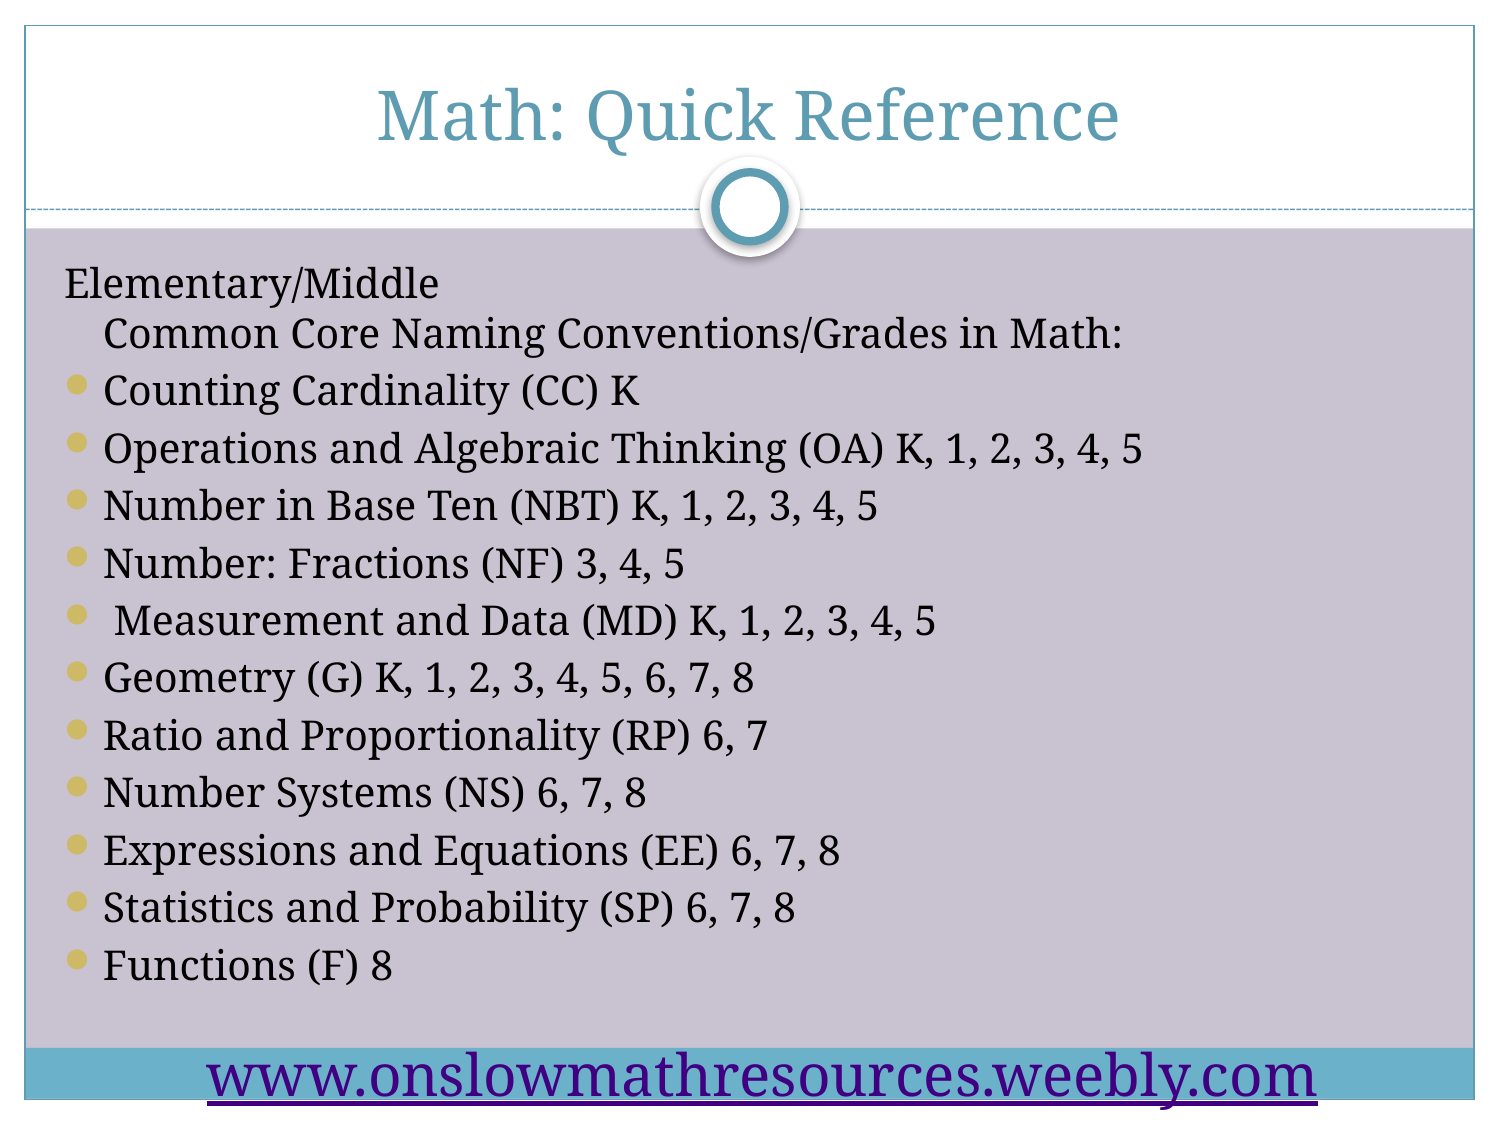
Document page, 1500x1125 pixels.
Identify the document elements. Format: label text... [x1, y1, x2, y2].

title Math: Quick Reference [49, 37, 1450, 162]
text_box www.onslowmathresources.weebly.com [112, 1031, 1413, 1125]
list Elementary/Middle Common Core Naming Conventions/Grades in Math: Counting Cardinality (CC) K Operations and Algebraic Thinking (OA) K, 1, 2, 3, 4, 5 Number in Base Ten (NBT) K, 1, 2, 3, 4, 5 Number: Fractions (NF) 3, 4, 5 Measurement and Data (MD) K, 1, 2, 3, 4, 5 Geometry (G) K, 1, 2, 3, 4, 5, 6, 7, 8 Ratio and Proportionality (RP) 6, 7 Number Systems (NS) 6, 7, 8 Expressions and Equations (EE) 6, 7, 8 Statistics and Probability (SP) 6, 7, 8 Functions (F) 8 [49, 250, 1445, 1001]
